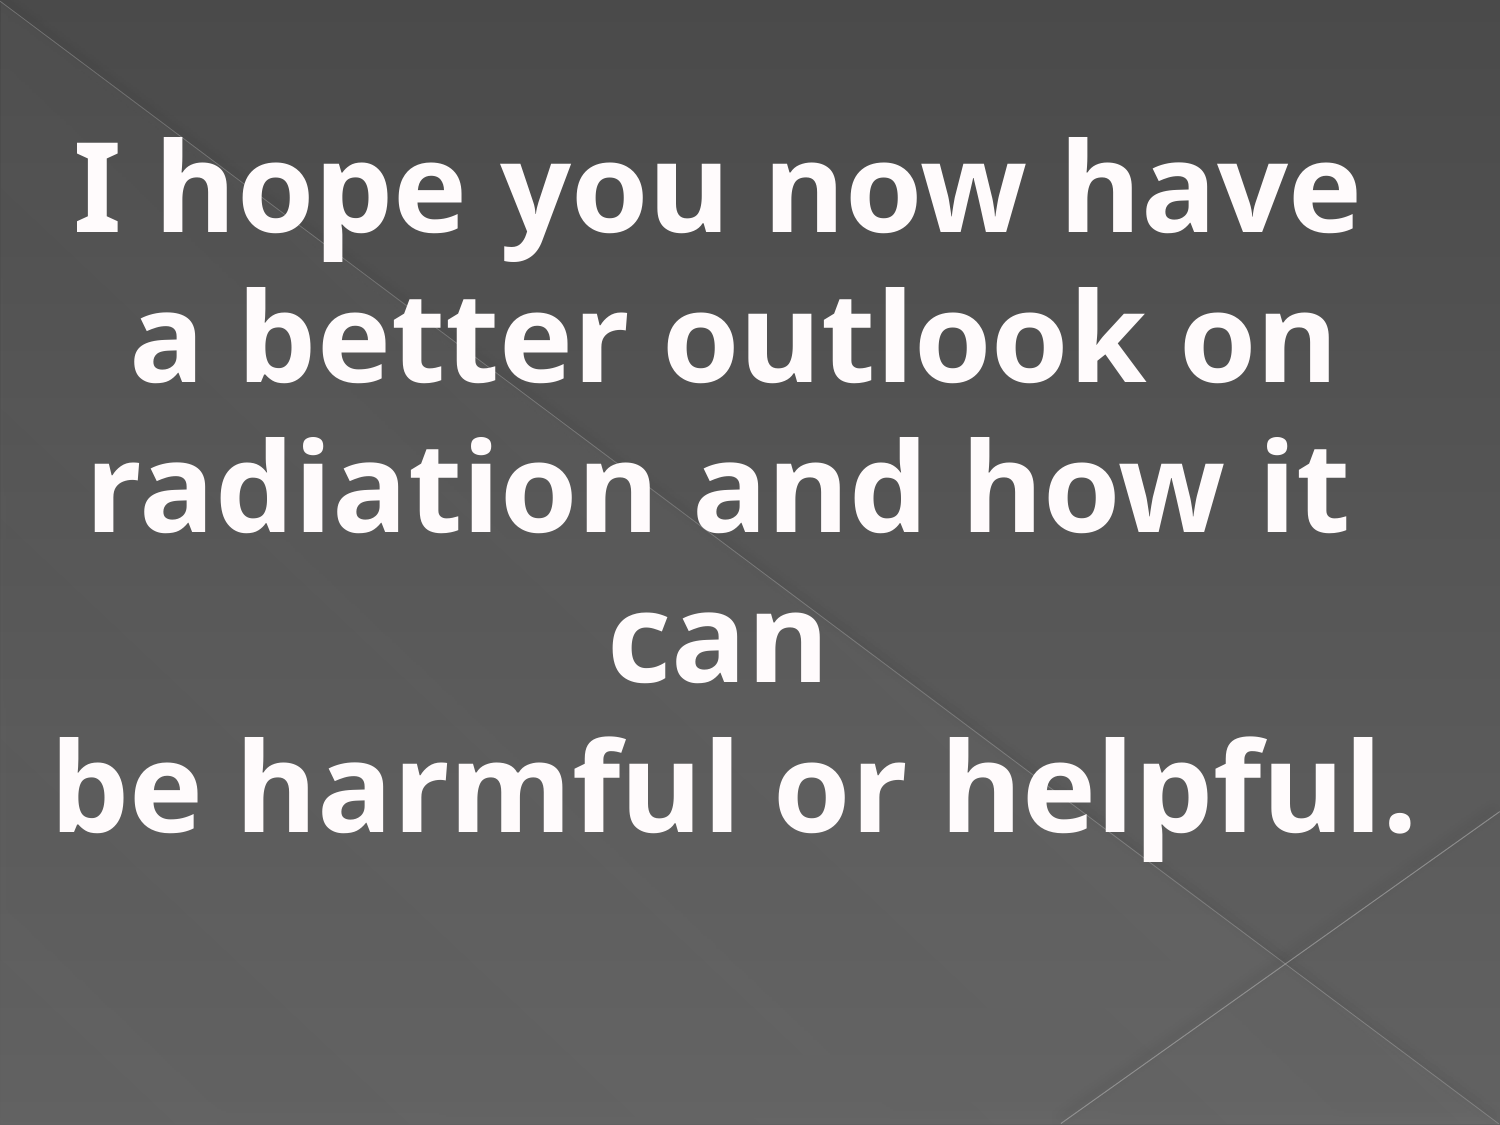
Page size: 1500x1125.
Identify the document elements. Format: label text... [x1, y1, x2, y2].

text_box I hope you now have a better outlook on radiation and how it can be harmful or helpful. [0, 99, 1438, 865]
